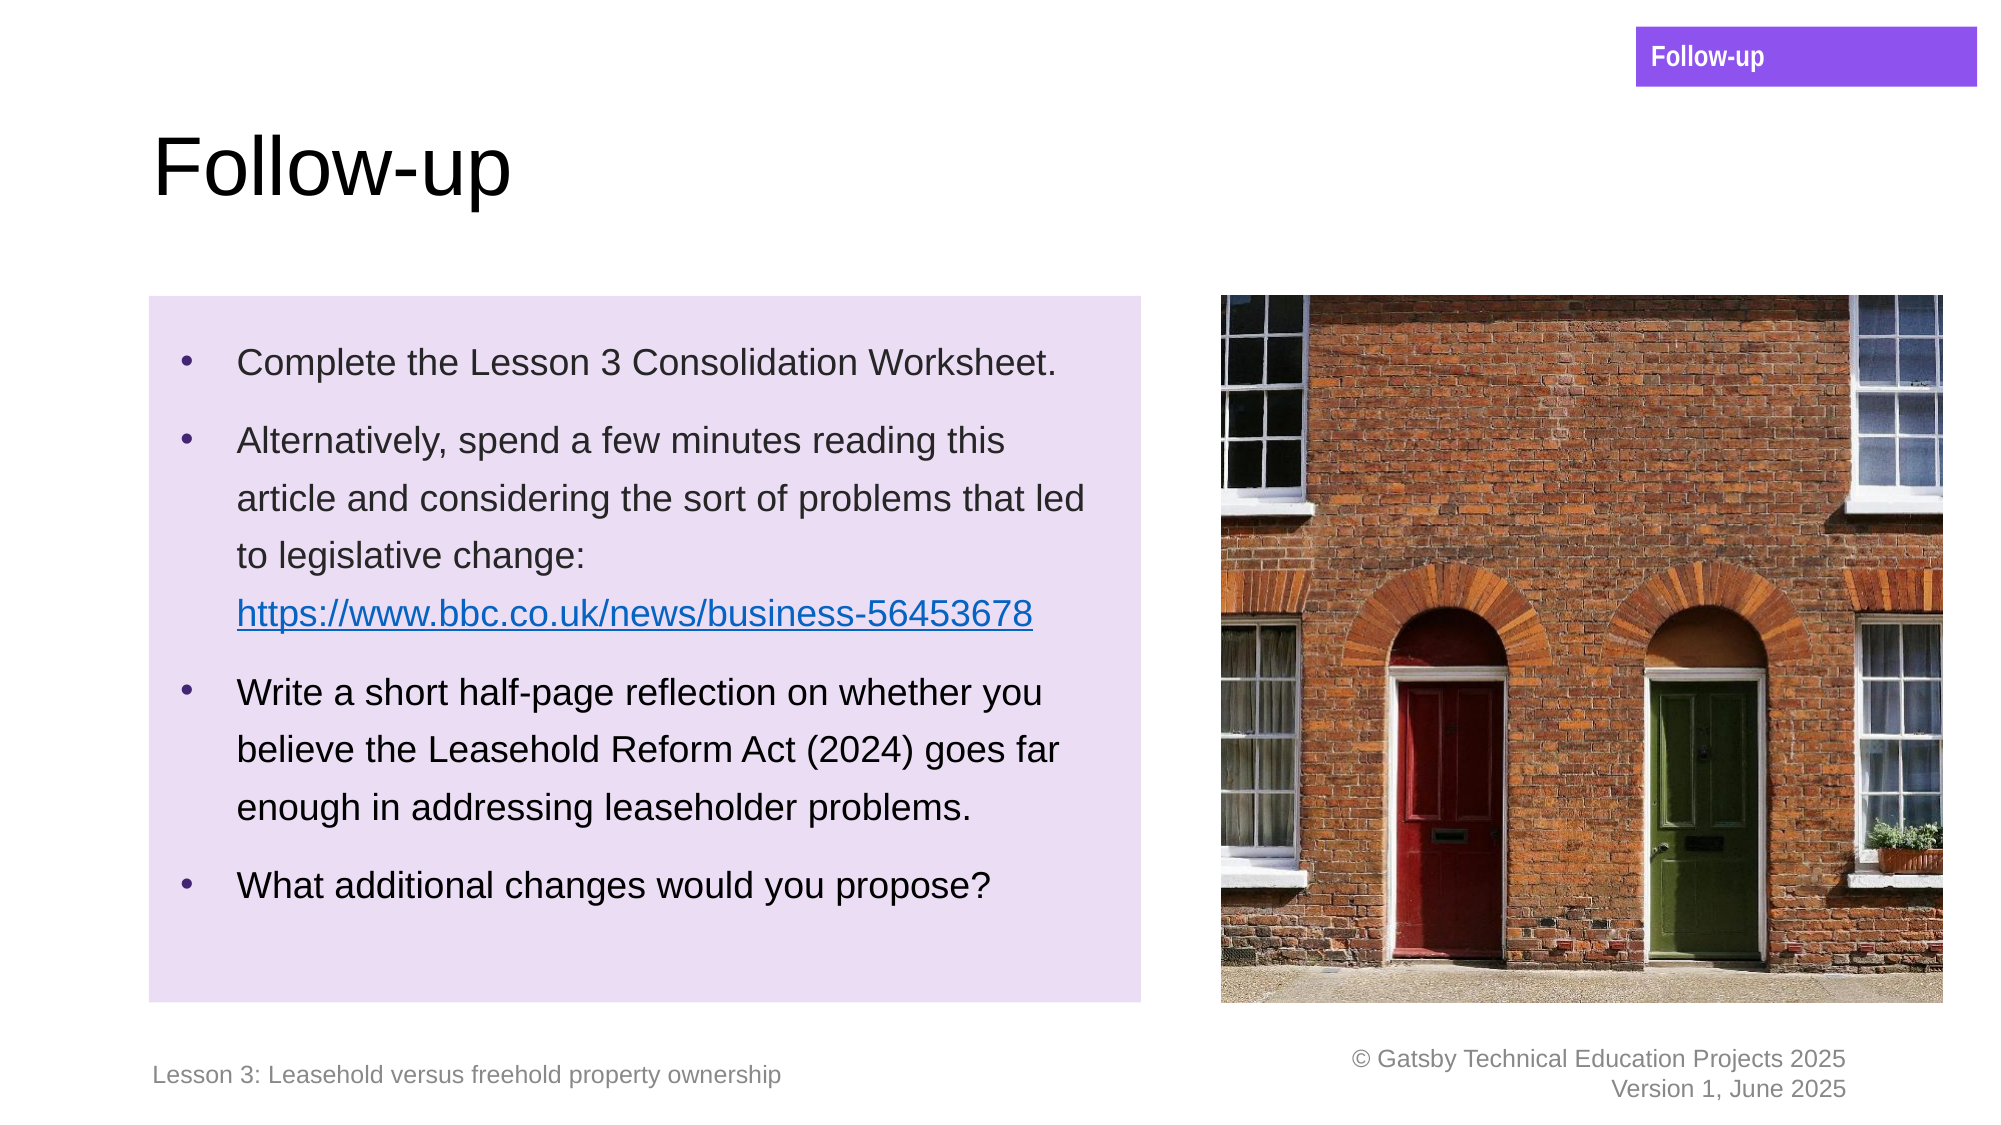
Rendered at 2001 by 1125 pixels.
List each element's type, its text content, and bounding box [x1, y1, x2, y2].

picture [1221, 295, 1943, 1003]
list Complete the Lesson 3 Consolidation Worksheet. Alternatively, spend a few minutes reading this article and considering the sort of problems that led to legislative change: https://www.bbc.co.uk/news/business-56453678 Write a short half-page reflection on whether you believe the Leasehold Reform Act (2024) goes far enough in addressing leaseholder problems. What additional changes would you propose? [148, 295, 1141, 1003]
list Follow-up [1636, 26, 1978, 87]
list Lesson 3: Leasehold versus freehold property ownership [137, 1042, 829, 1103]
title Follow-up [137, 59, 1863, 278]
